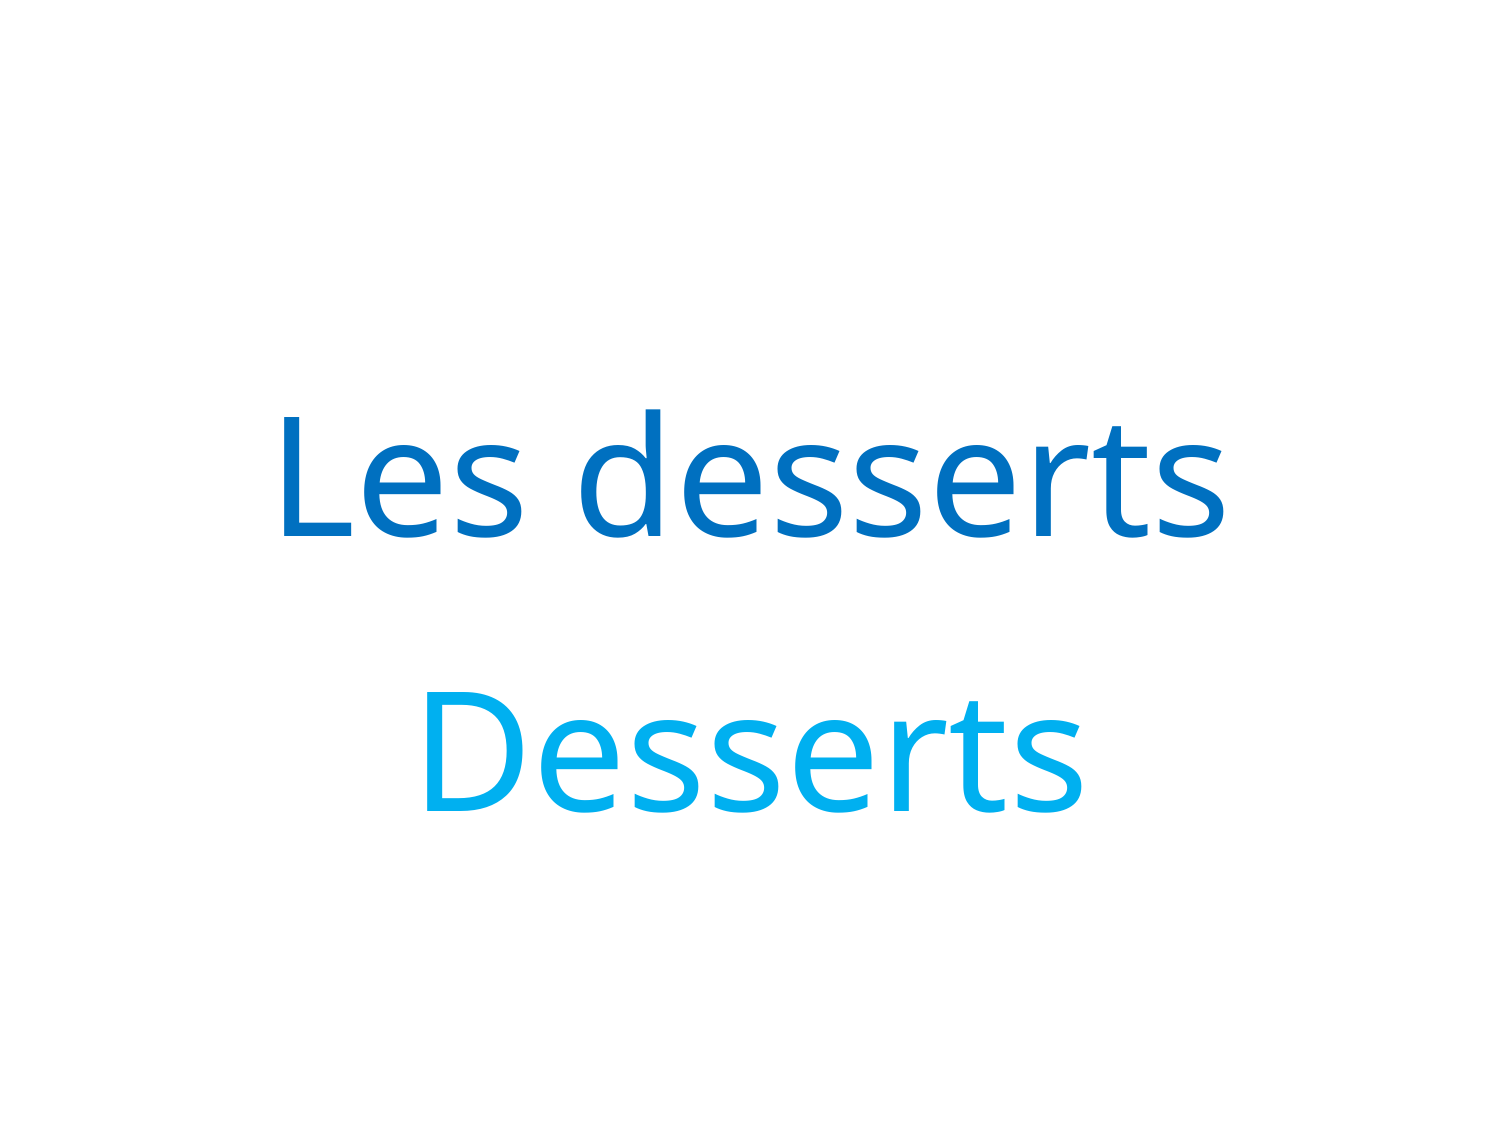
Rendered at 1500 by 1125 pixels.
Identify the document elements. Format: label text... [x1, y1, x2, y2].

subtitle Desserts [225, 637, 1275, 925]
title Les desserts [112, 349, 1388, 591]
